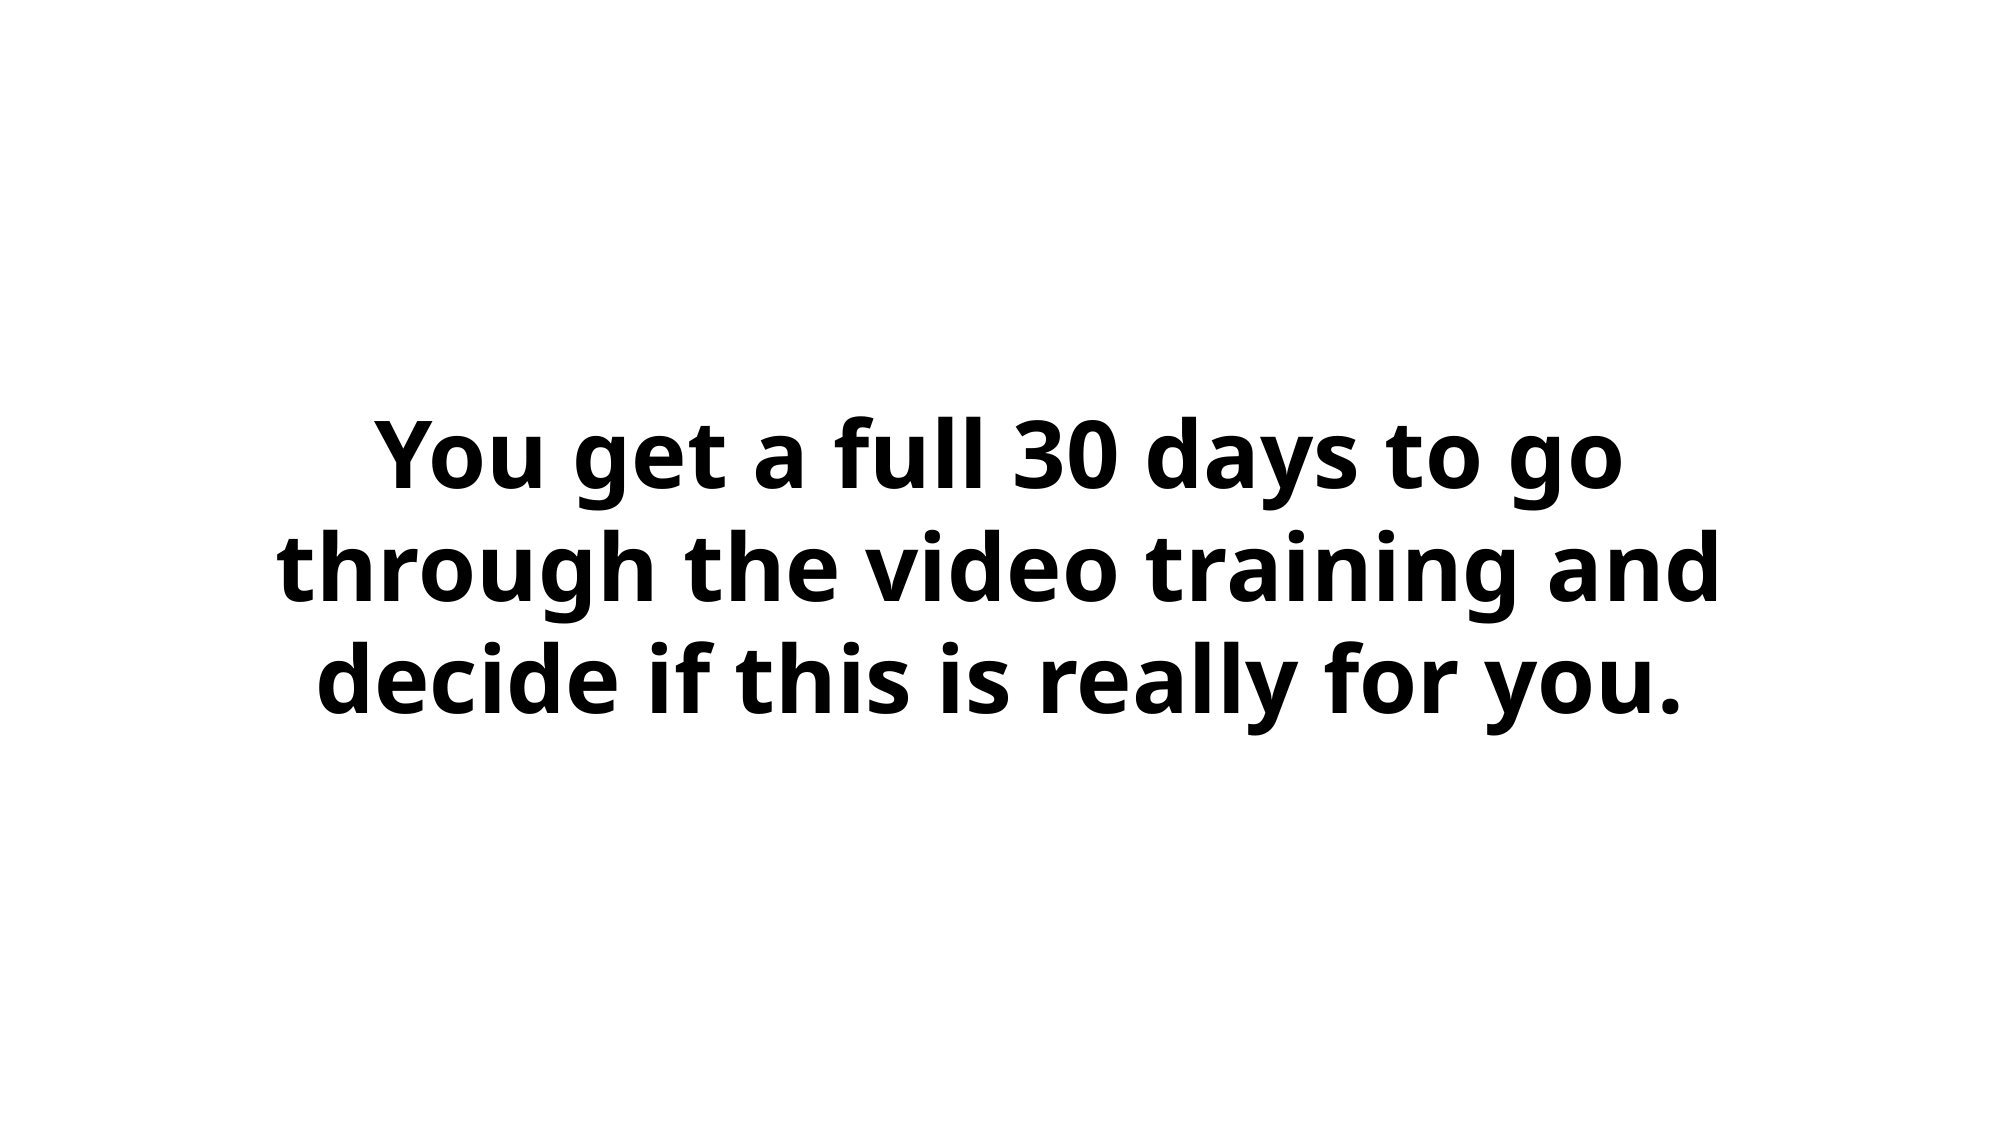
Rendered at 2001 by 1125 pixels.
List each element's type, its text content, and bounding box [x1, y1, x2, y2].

text_box You get a full 30 days to go through the video training and decide if this is really for you. [237, 387, 1763, 740]
